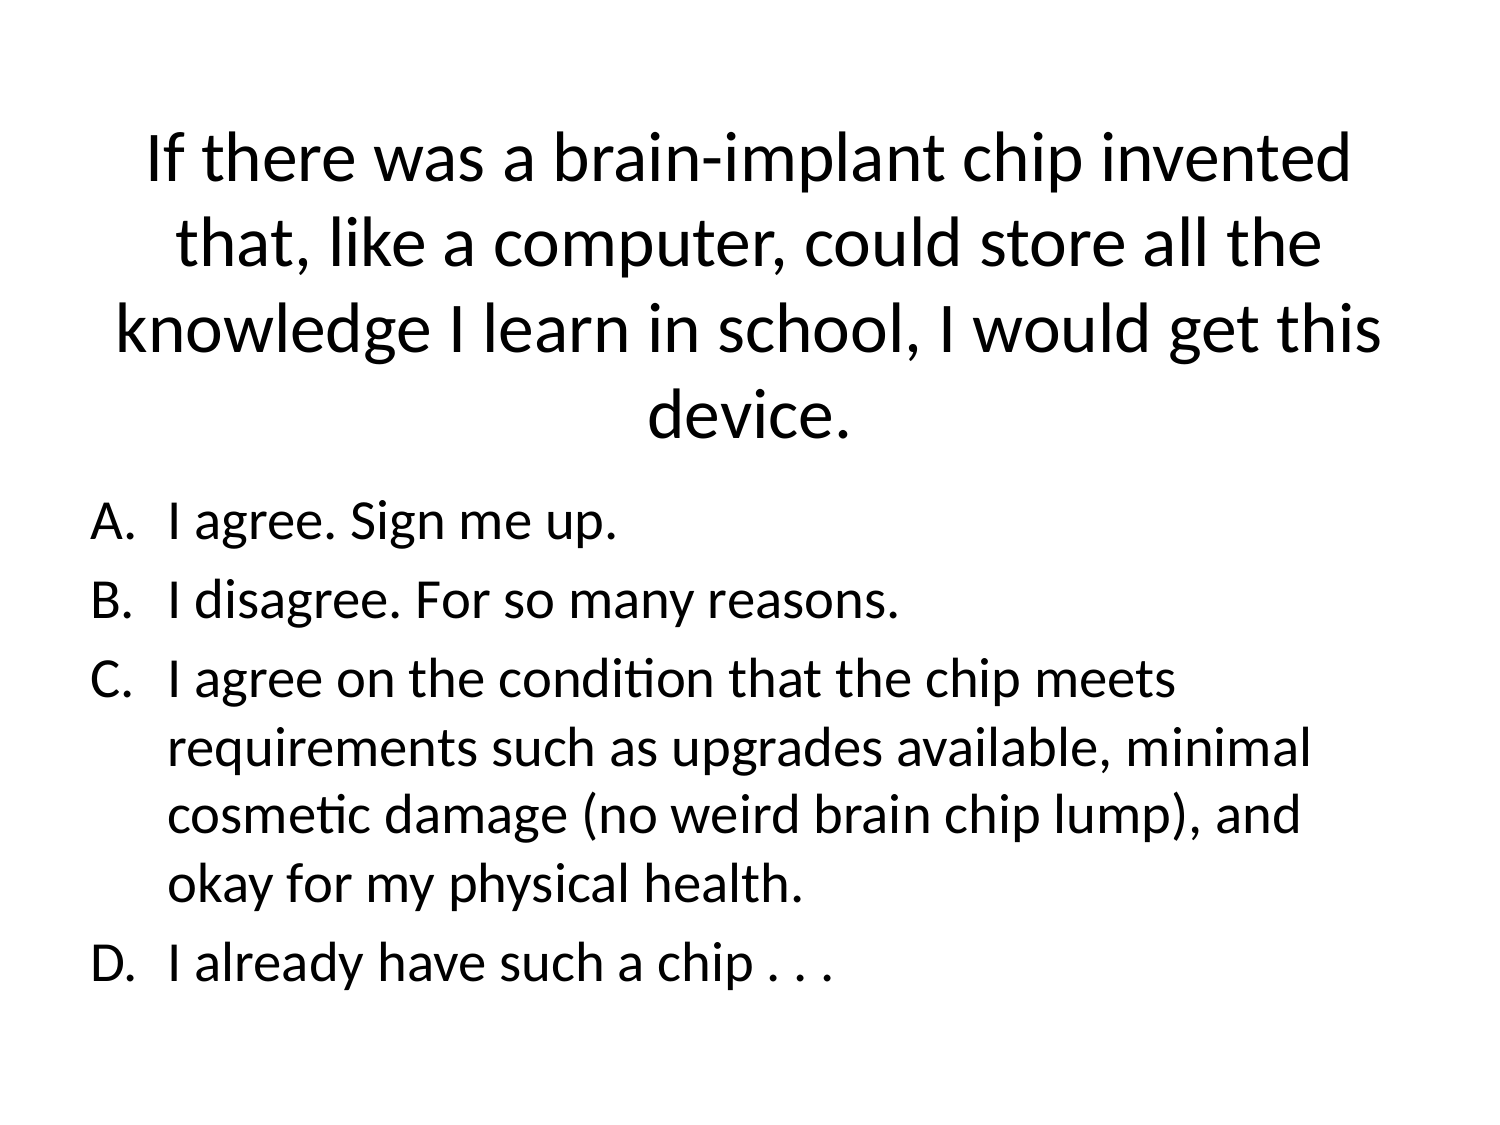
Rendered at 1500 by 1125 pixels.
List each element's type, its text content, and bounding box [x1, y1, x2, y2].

list I agree. Sign me up. I disagree. For so many reasons. I agree on the condition that the chip meets requirements such as upgrades available, minimal cosmetic damage (no weird brain chip lump), and okay for my physical health. I already have such a chip . . . [75, 474, 1413, 1005]
title If there was a brain-implant chip invented that, like a computer, could store all the knowledge I learn in school, I would get this device. [75, 99, 1425, 463]
